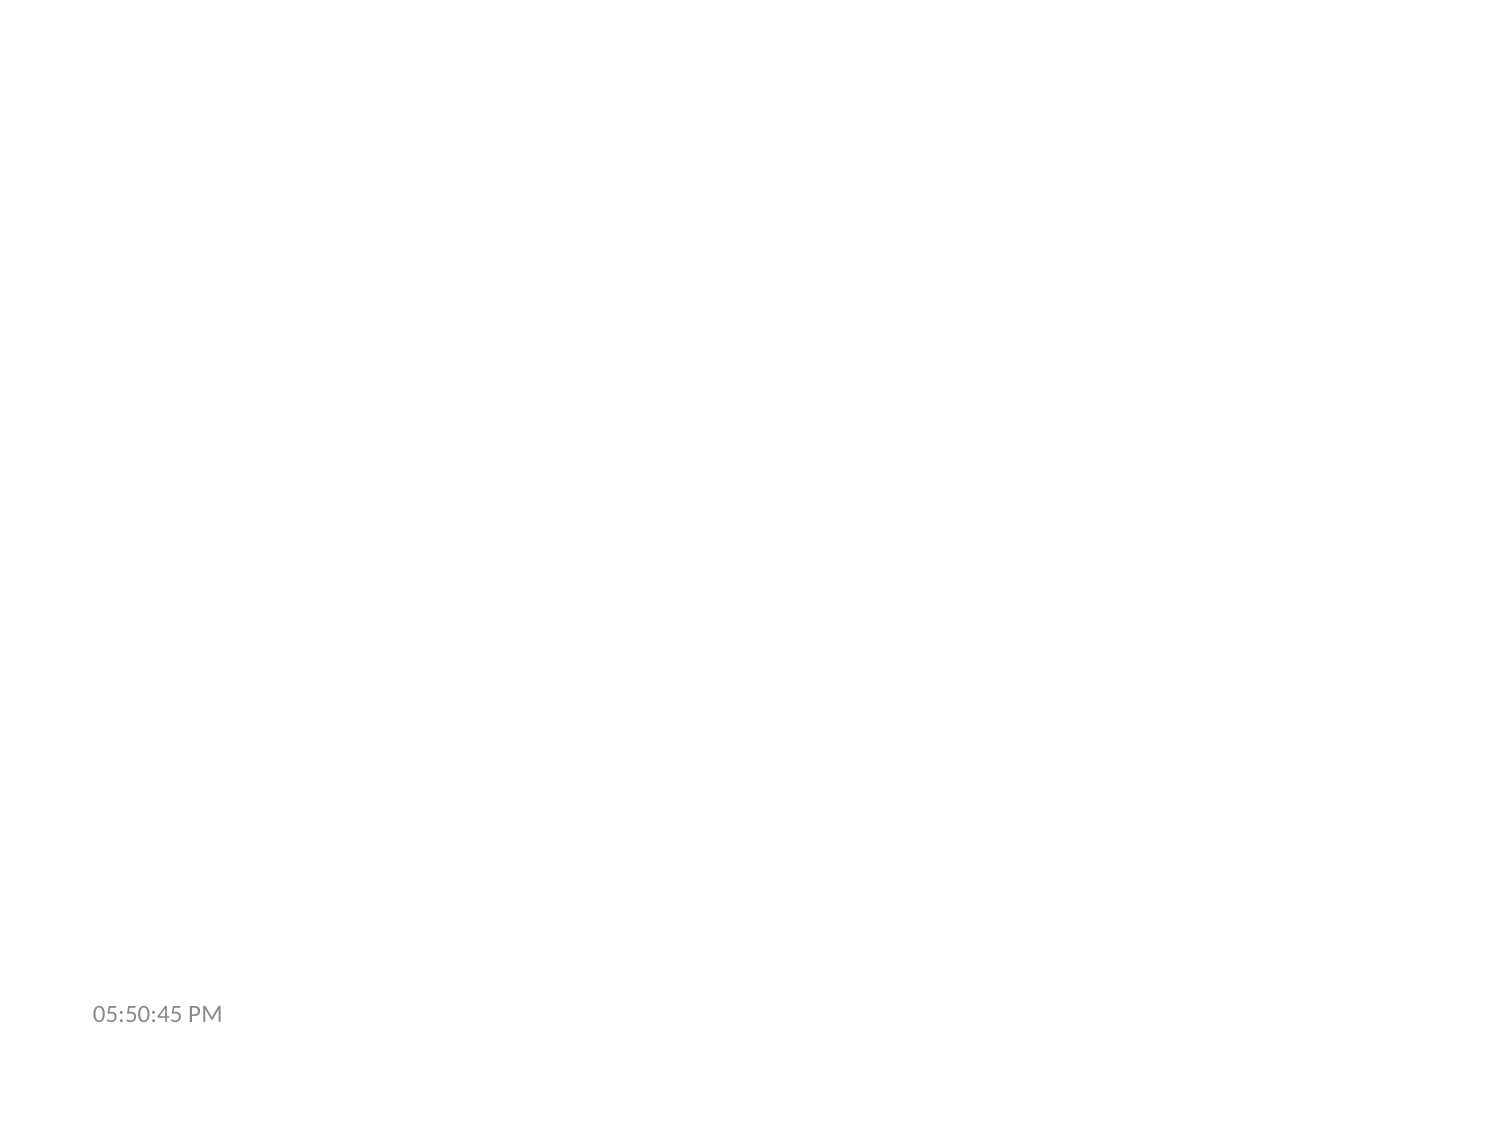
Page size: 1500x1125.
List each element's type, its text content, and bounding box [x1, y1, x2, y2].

text_box 3:35:09 PM [77, 982, 428, 1043]
